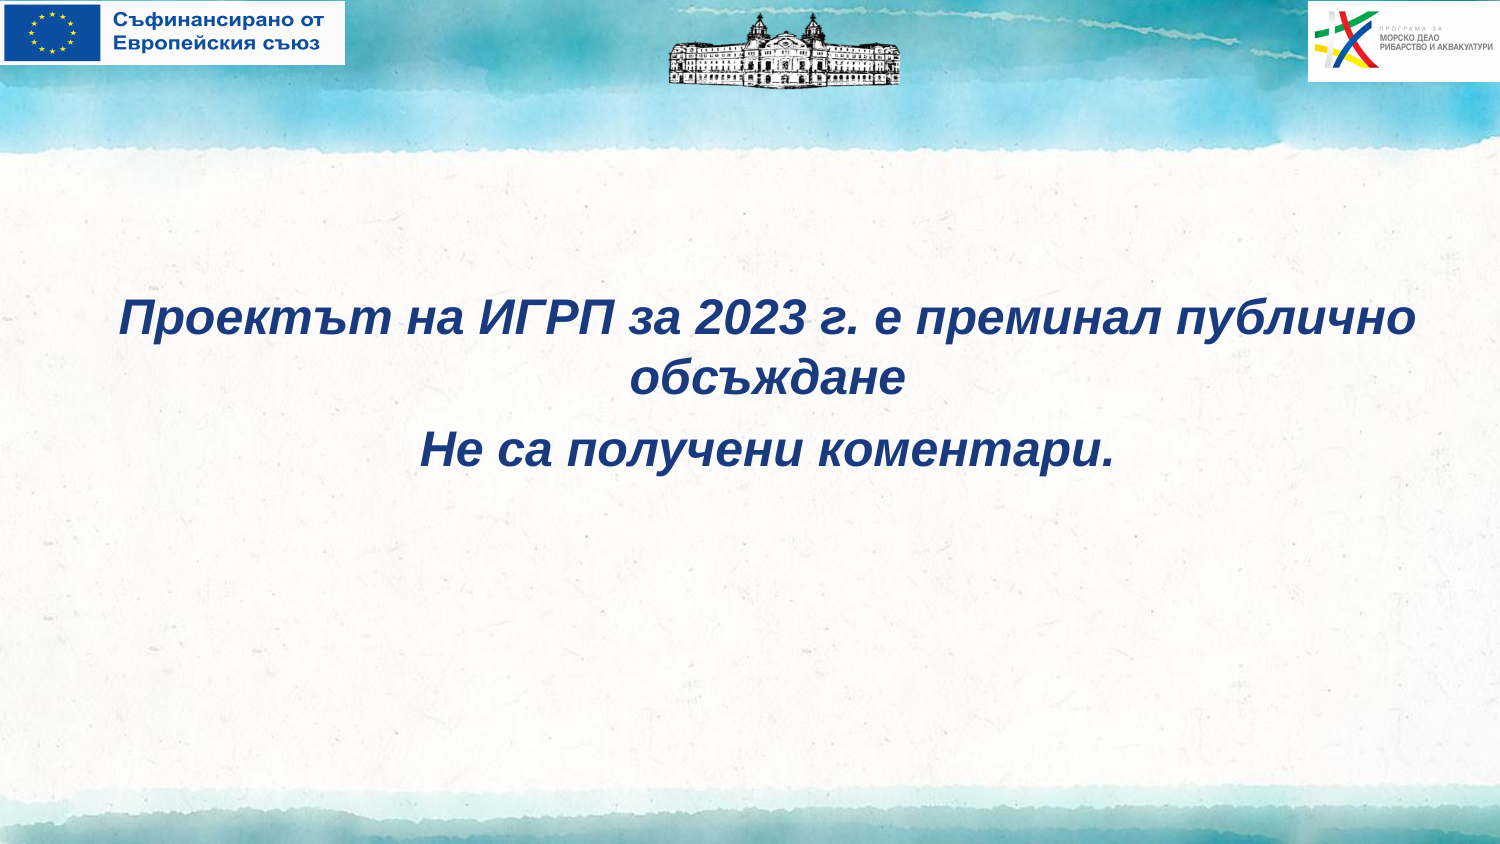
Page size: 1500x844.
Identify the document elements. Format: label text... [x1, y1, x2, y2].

picture [0, 0, 1500, 844]
list Проектът на ИГРП за 2023 г. е преминал публично обсъждане Не са получени коментари. [84, 196, 1440, 785]
